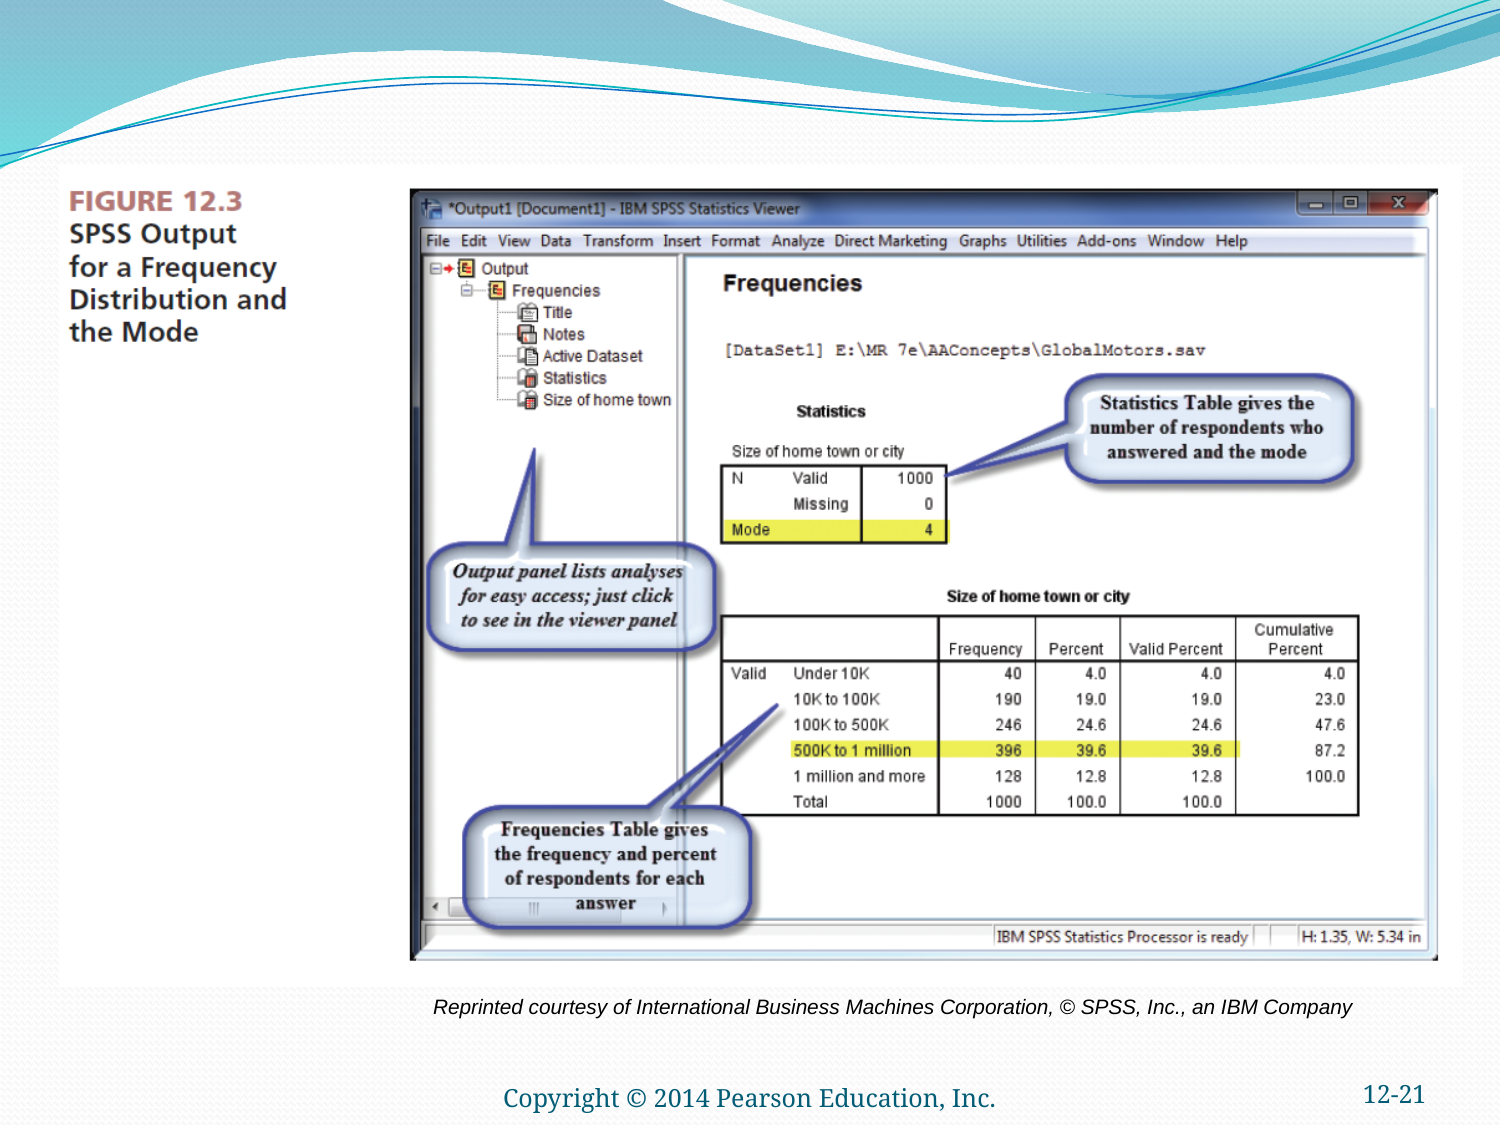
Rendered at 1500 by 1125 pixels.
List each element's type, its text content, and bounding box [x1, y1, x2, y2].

text_box Reprinted courtesy of International Business Machines Corporation, © SPSS, Inc., an IBM Company [418, 986, 1500, 1026]
picture [58, 165, 1463, 987]
